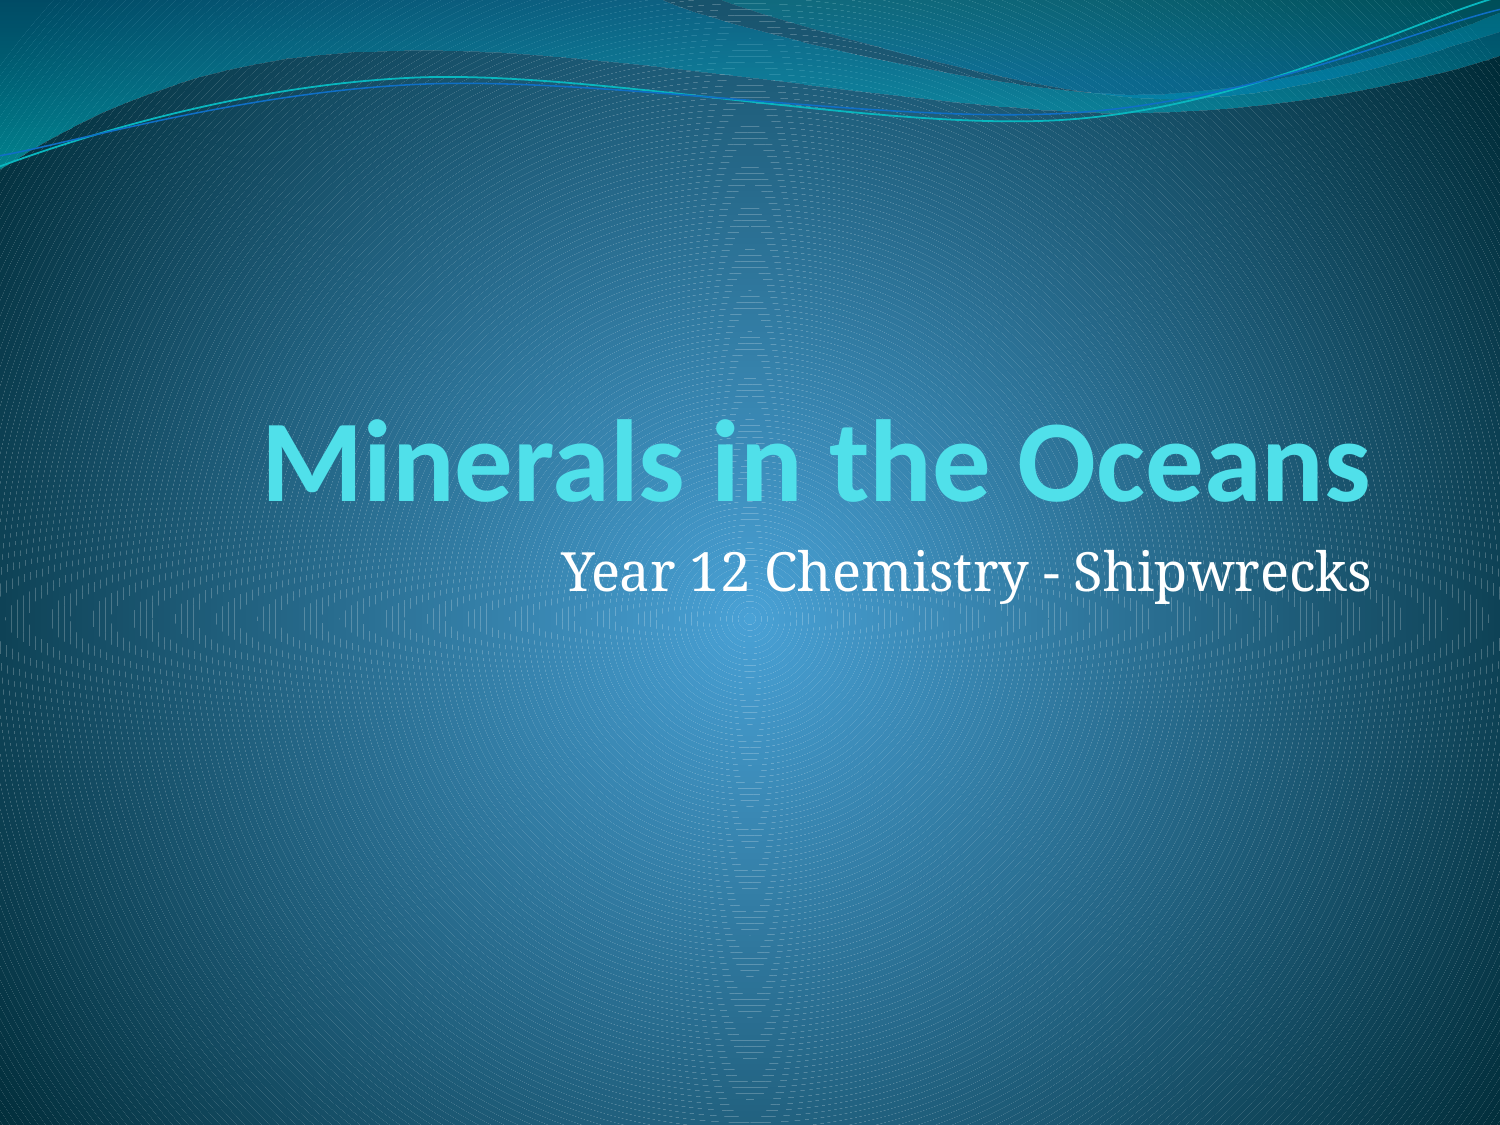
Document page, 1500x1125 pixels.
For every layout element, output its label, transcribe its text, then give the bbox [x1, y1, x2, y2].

subtitle Year 12 Chemistry - Shipwrecks [87, 529, 1377, 818]
title Minerals in the Oceans [87, 224, 1376, 526]
